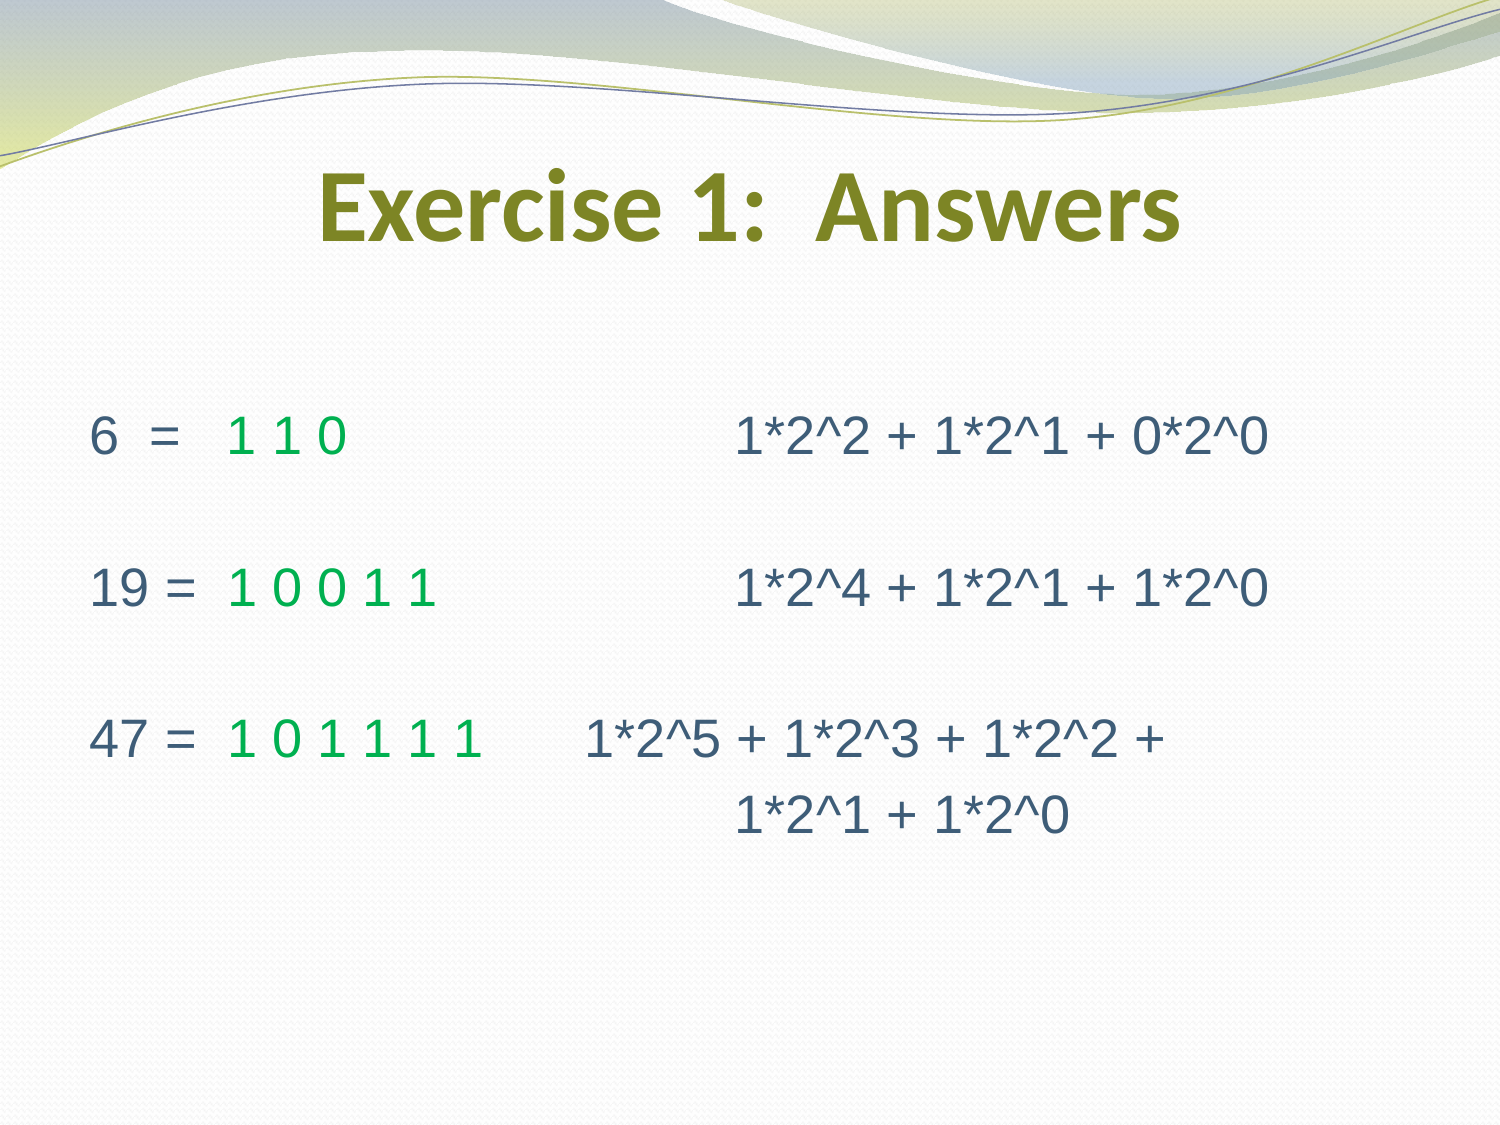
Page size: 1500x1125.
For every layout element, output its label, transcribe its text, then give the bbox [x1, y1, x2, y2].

list 6 = 1 1 0 1*2^2 + 1*2^1 + 0*2^0 19 = 1 0 0 1 1 1*2^4 + 1*2^1 + 1*2^0 47 = 1 0 1 1 1 1 1*2^5 + 1*2^3 + 1*2^2 + 1*2^1 + 1*2^0 [75, 317, 1425, 1038]
title Exercise 1: Answers [75, 75, 1425, 263]
